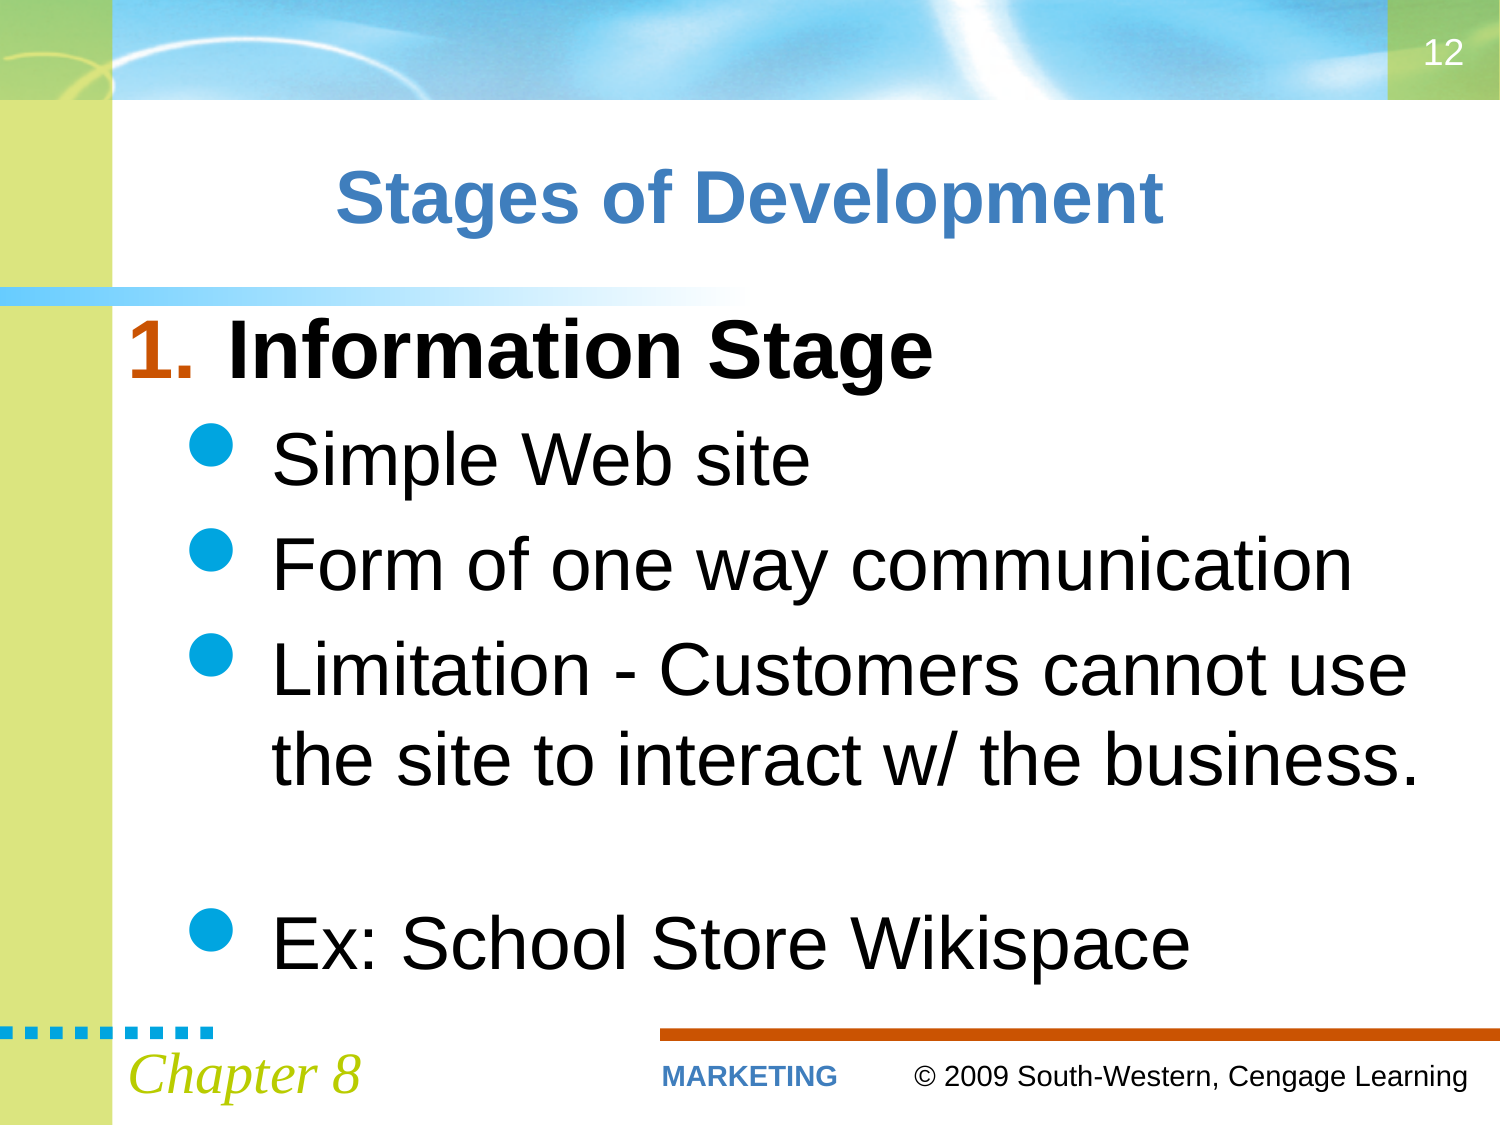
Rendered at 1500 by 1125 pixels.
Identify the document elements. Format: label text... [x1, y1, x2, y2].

list Information Stage Simple Web site Form of one way communication Limitation - Customers cannot use the site to interact w/ the business. Ex: School Store Wikispace [112, 287, 1463, 1001]
slide_number 12 [1387, 0, 1500, 101]
footer Chapter 8 [112, 1012, 638, 1113]
title Stages of Development [112, 99, 1388, 287]
